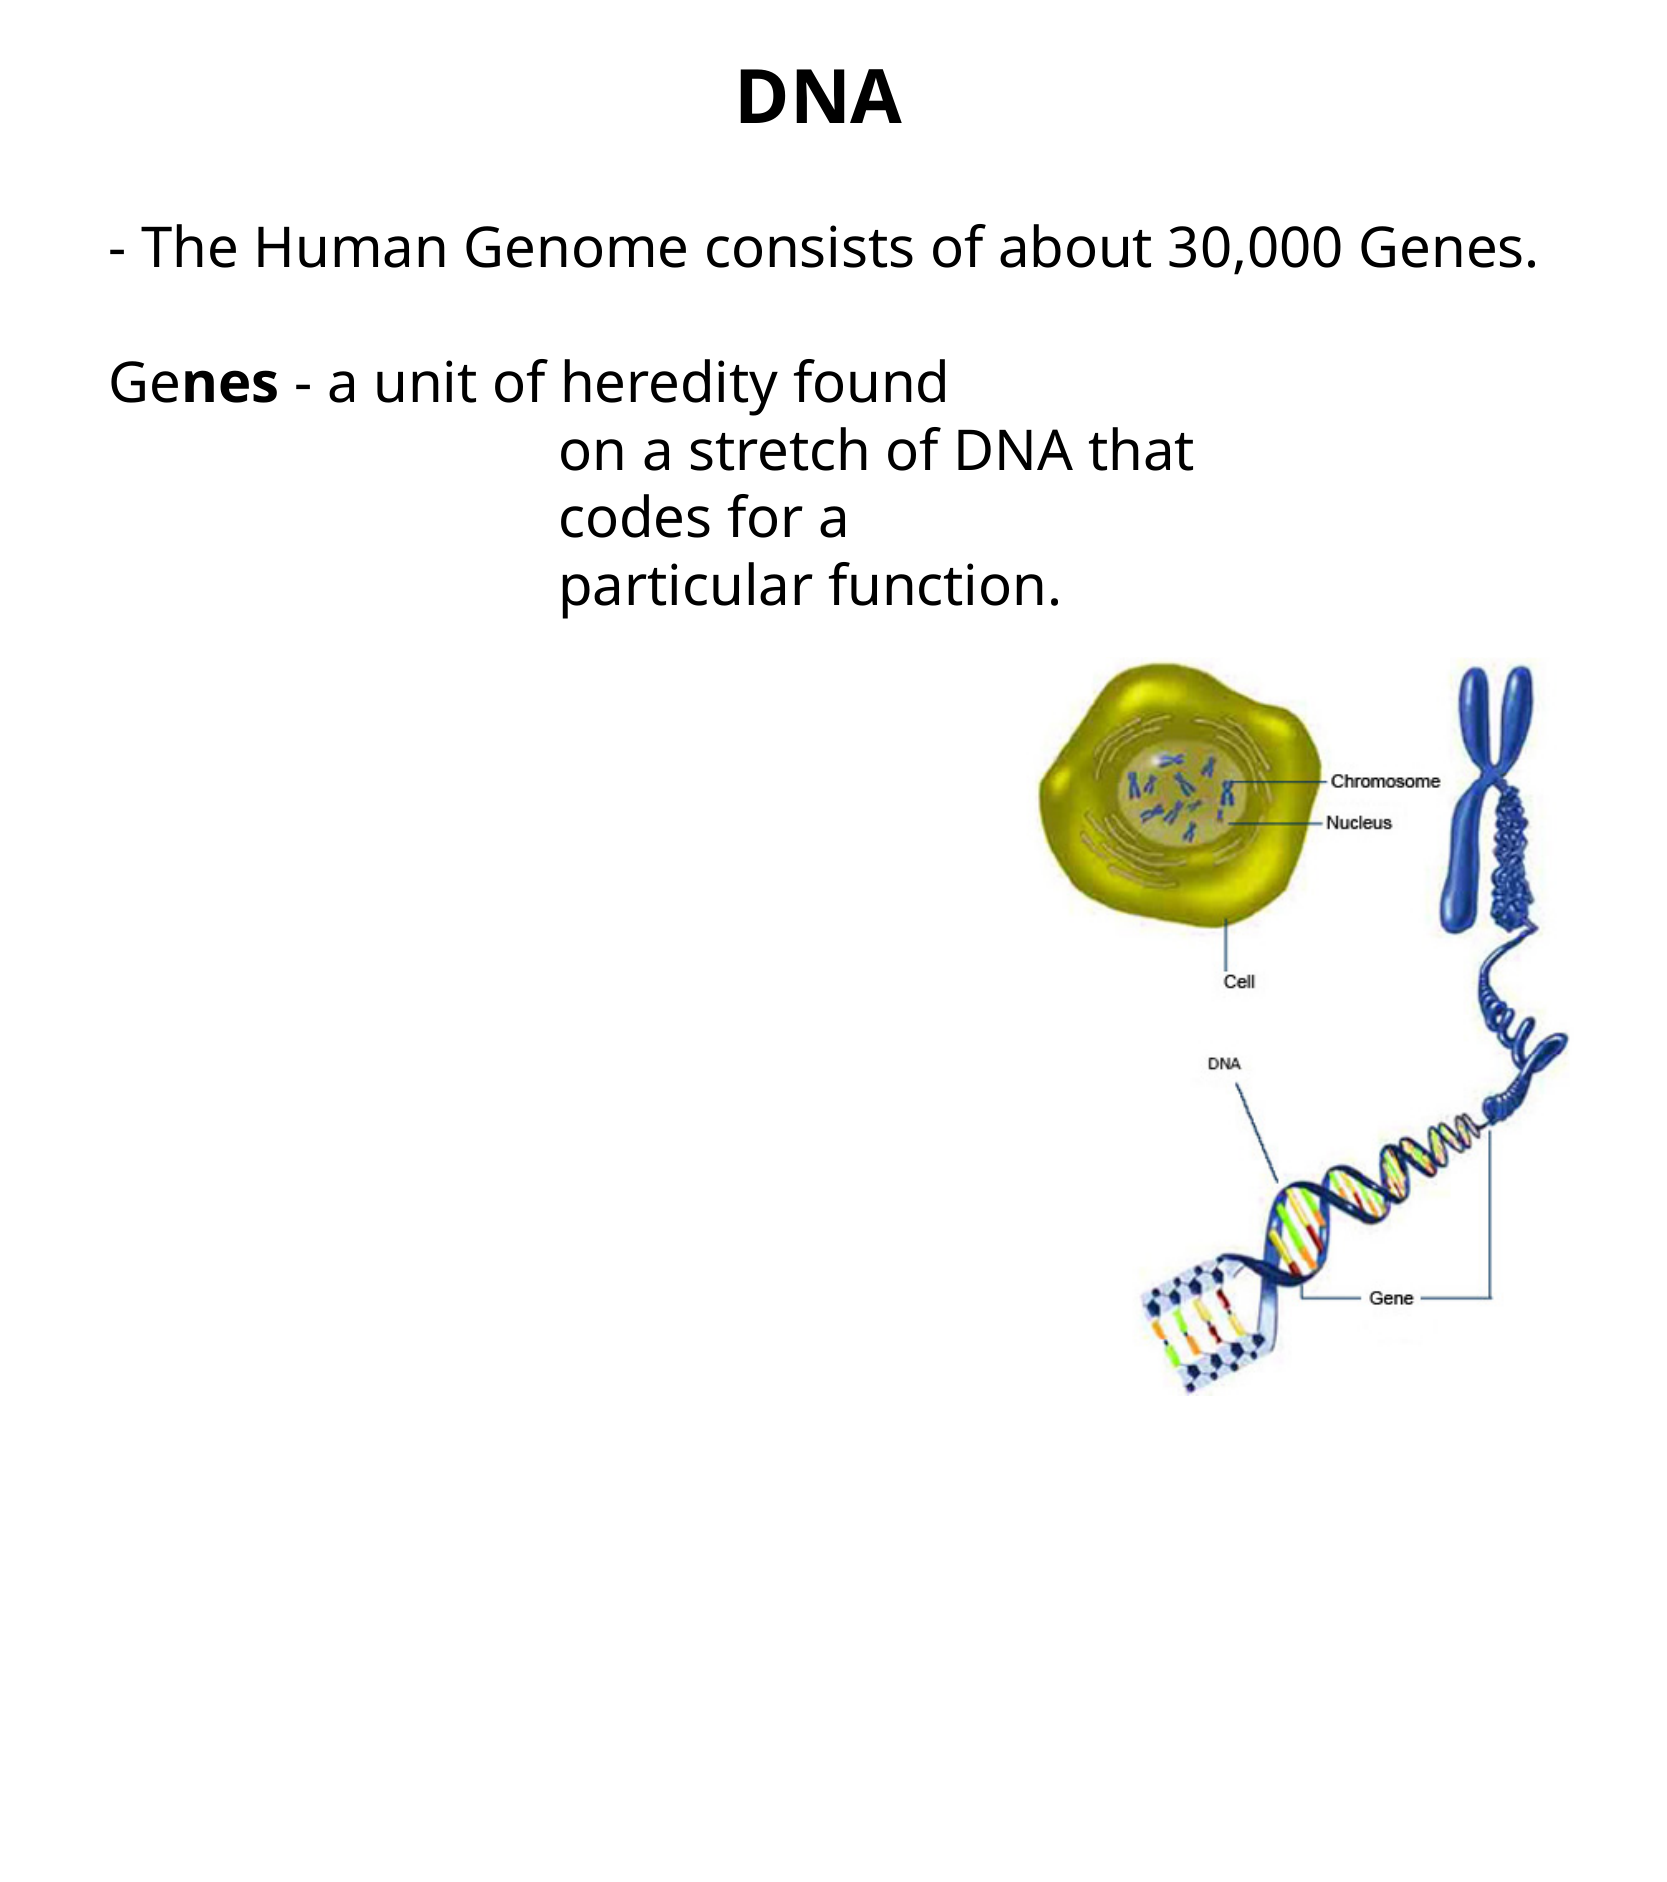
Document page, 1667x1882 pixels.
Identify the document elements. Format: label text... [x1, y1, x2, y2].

picture [1014, 657, 1593, 1396]
text_box DNA [70, 41, 1567, 147]
text_box - The Human Genome consists of about 30,000 Genes. Genes - a unit of heredity found on a stretch of DNA that codes for a particular function. [93, 204, 1590, 624]
